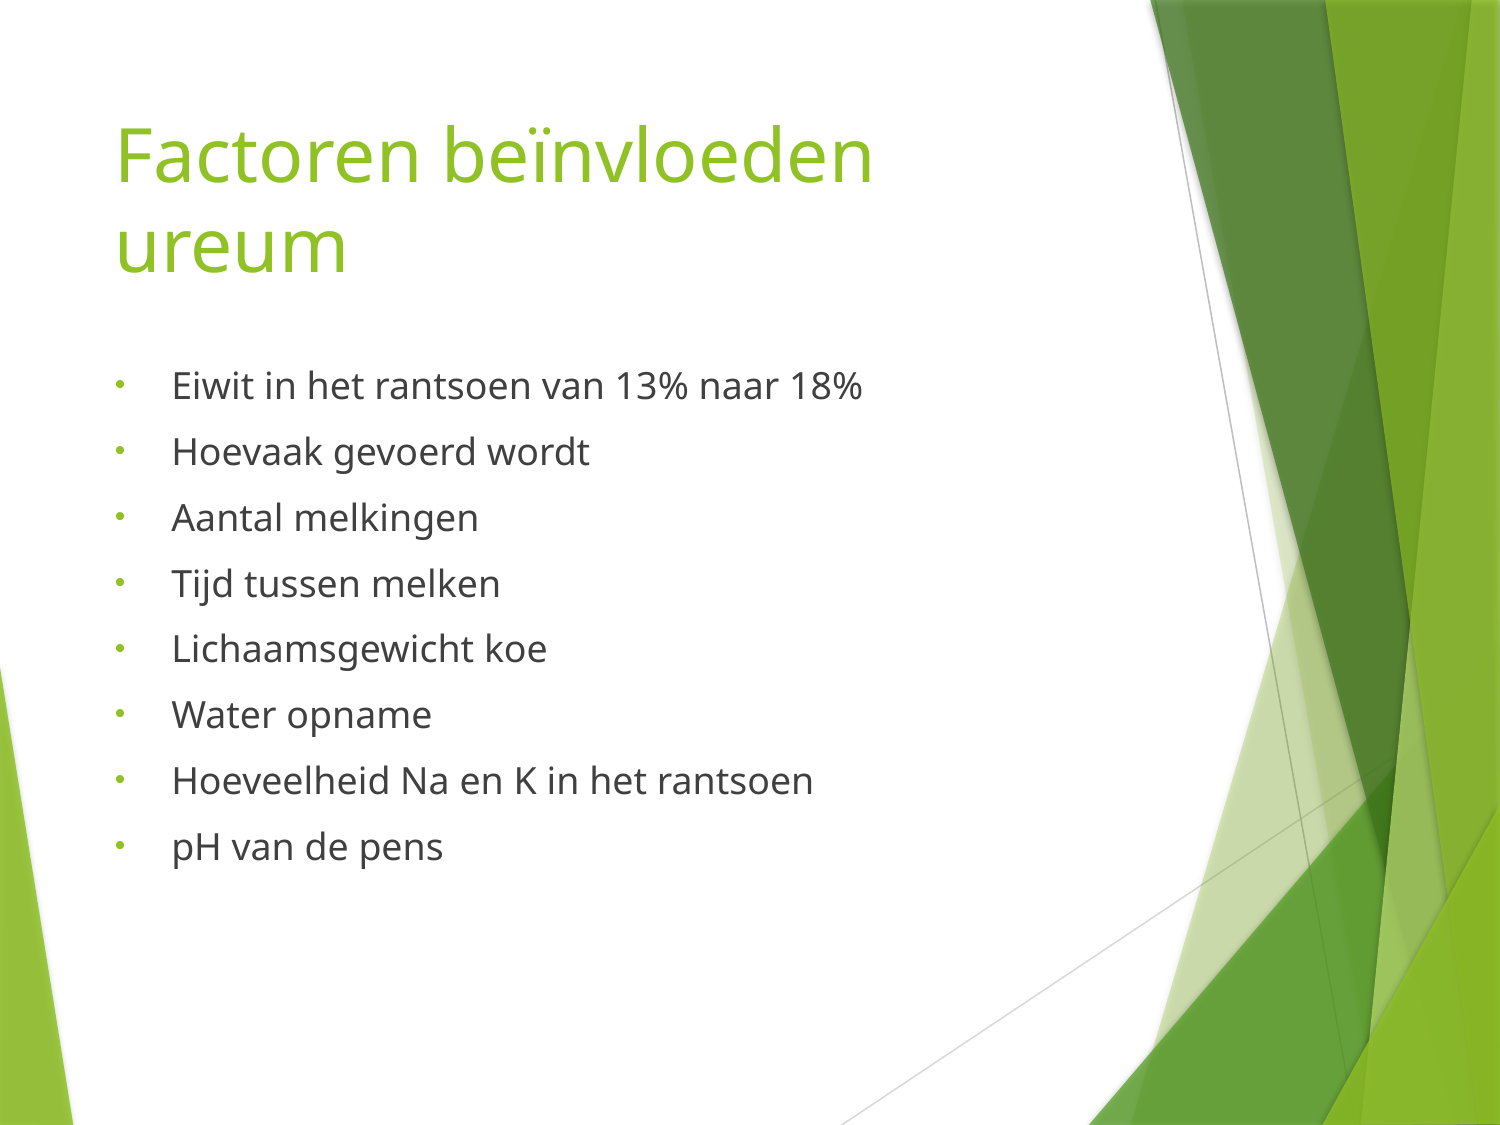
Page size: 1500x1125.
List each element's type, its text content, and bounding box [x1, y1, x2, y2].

list Eiwit in het rantsoen van 13% naar 18% Hoevaak gevoerd wordt Aantal melkingen Tijd tussen melken Lichaamsgewicht koe Water opname Hoeveelheid Na en K in het rantsoen pH van de pens [99, 354, 1142, 992]
title Factoren beïnvloeden ureum [99, 99, 1142, 317]
